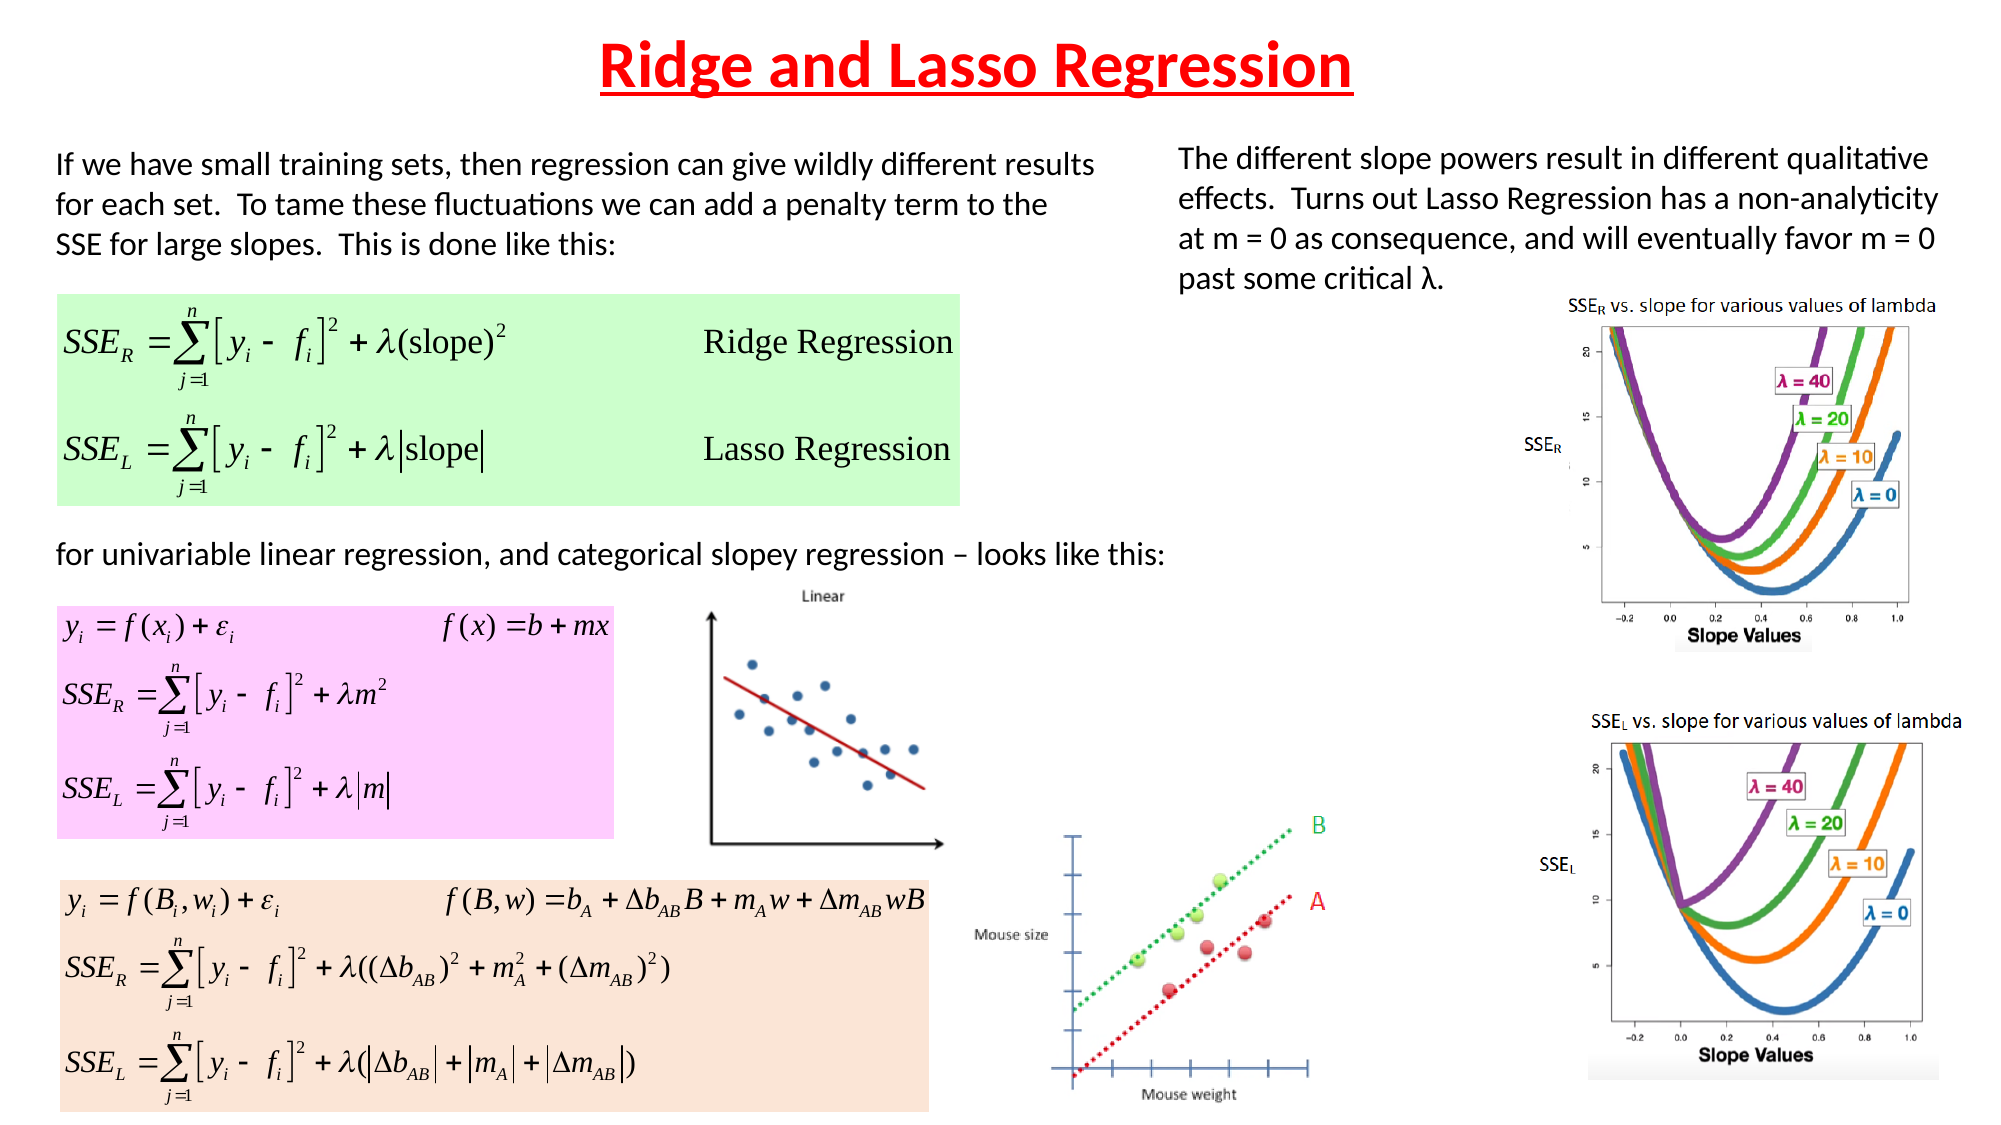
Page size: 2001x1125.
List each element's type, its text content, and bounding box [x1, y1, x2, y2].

picture [971, 806, 1343, 1111]
text_box If we have small training sets, then regression can give wildly different results for each set. To tame these fluctuations we can add a penalty term to the SSE for large slopes. This is done like this: [41, 134, 1113, 270]
text_box The different slope powers result in different qualitative effects. Turns out Lasso Regression has a non-analyticity at m = 0 as consequence, and will eventually favor m = 0 past some critical λ. [1163, 129, 1971, 304]
picture [1525, 707, 1971, 1089]
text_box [57, 293, 960, 507]
picture [1505, 290, 1943, 672]
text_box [59, 879, 930, 1113]
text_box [57, 606, 614, 839]
picture [691, 578, 959, 860]
text_box for univariable linear regression, and categorical slopey regression – looks like this: [41, 524, 1200, 580]
text_box Ridge and Lasso Regression [585, 13, 1415, 109]
